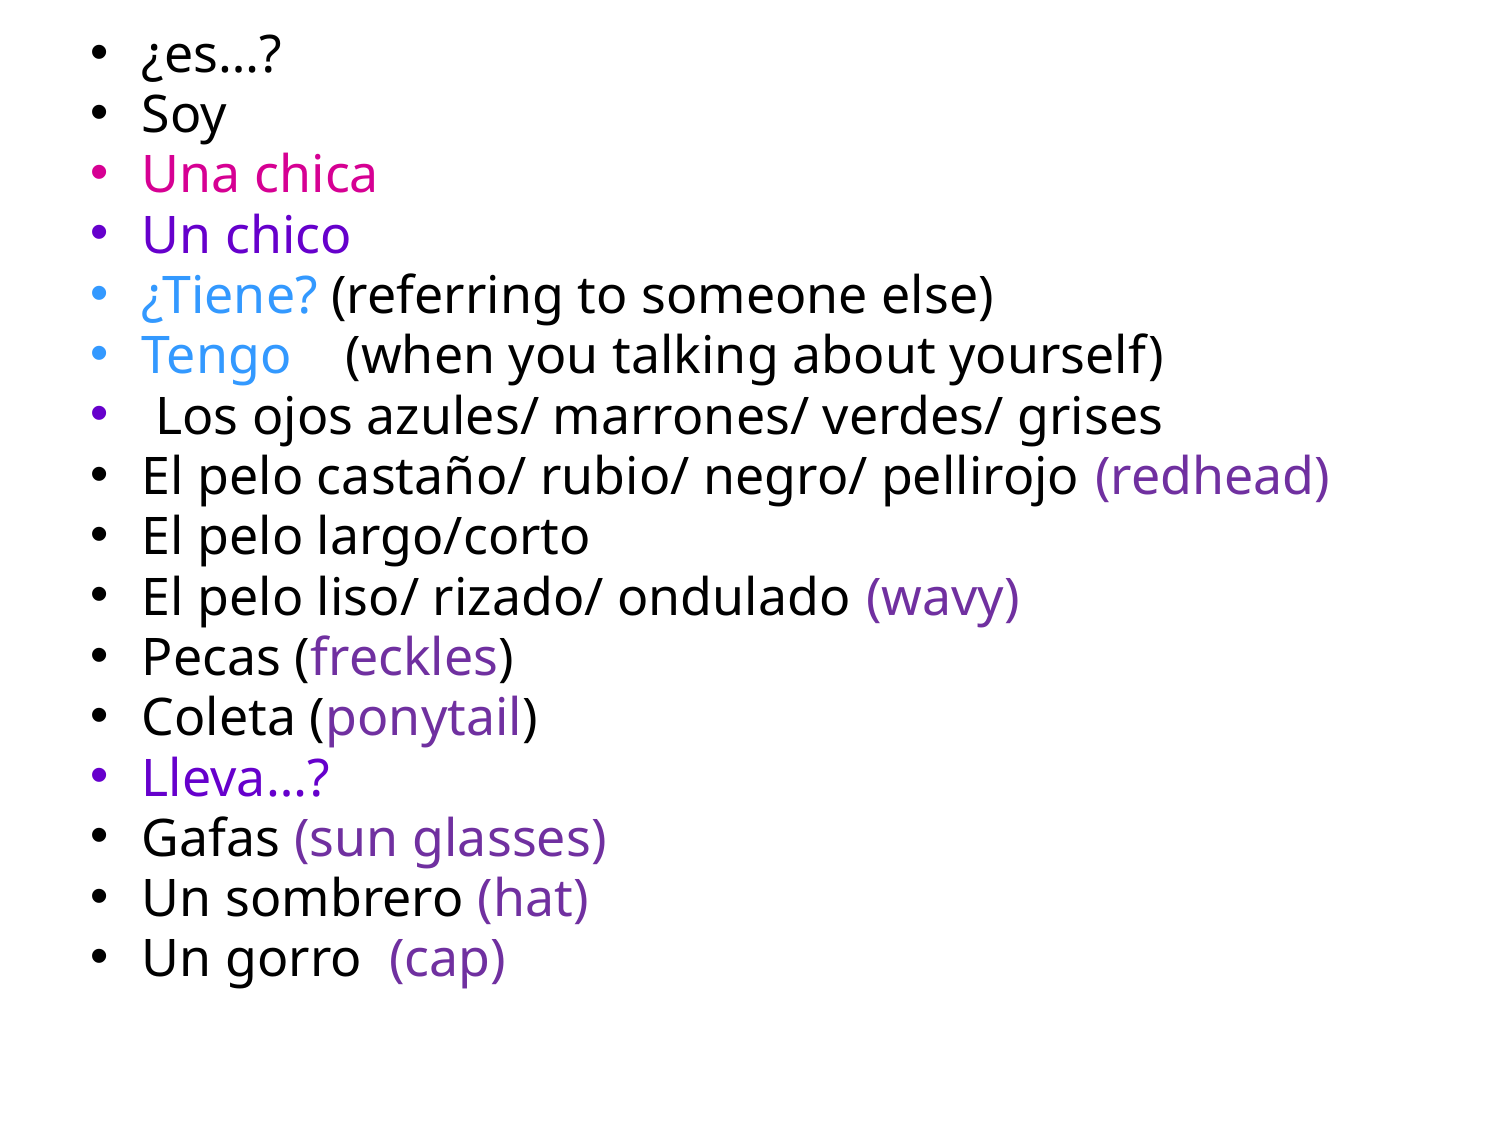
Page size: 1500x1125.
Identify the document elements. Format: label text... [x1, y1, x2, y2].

list ¿es…? Soy Una chica Un chico ¿Tiene? (referring to someone else) Tengo (when you talking about yourself) Los ojos azules/ marrones/ verdes/ grises El pelo castaño/ rubio/ negro/ pellirojo (redhead) El pelo largo/corto El pelo liso/ rizado/ ondulado (wavy) Pecas (freckles) Coleta (ponytail) Lleva…? Gafas (sun glasses) Un sombrero (hat) Un gorro (cap) [75, 24, 1463, 1005]
